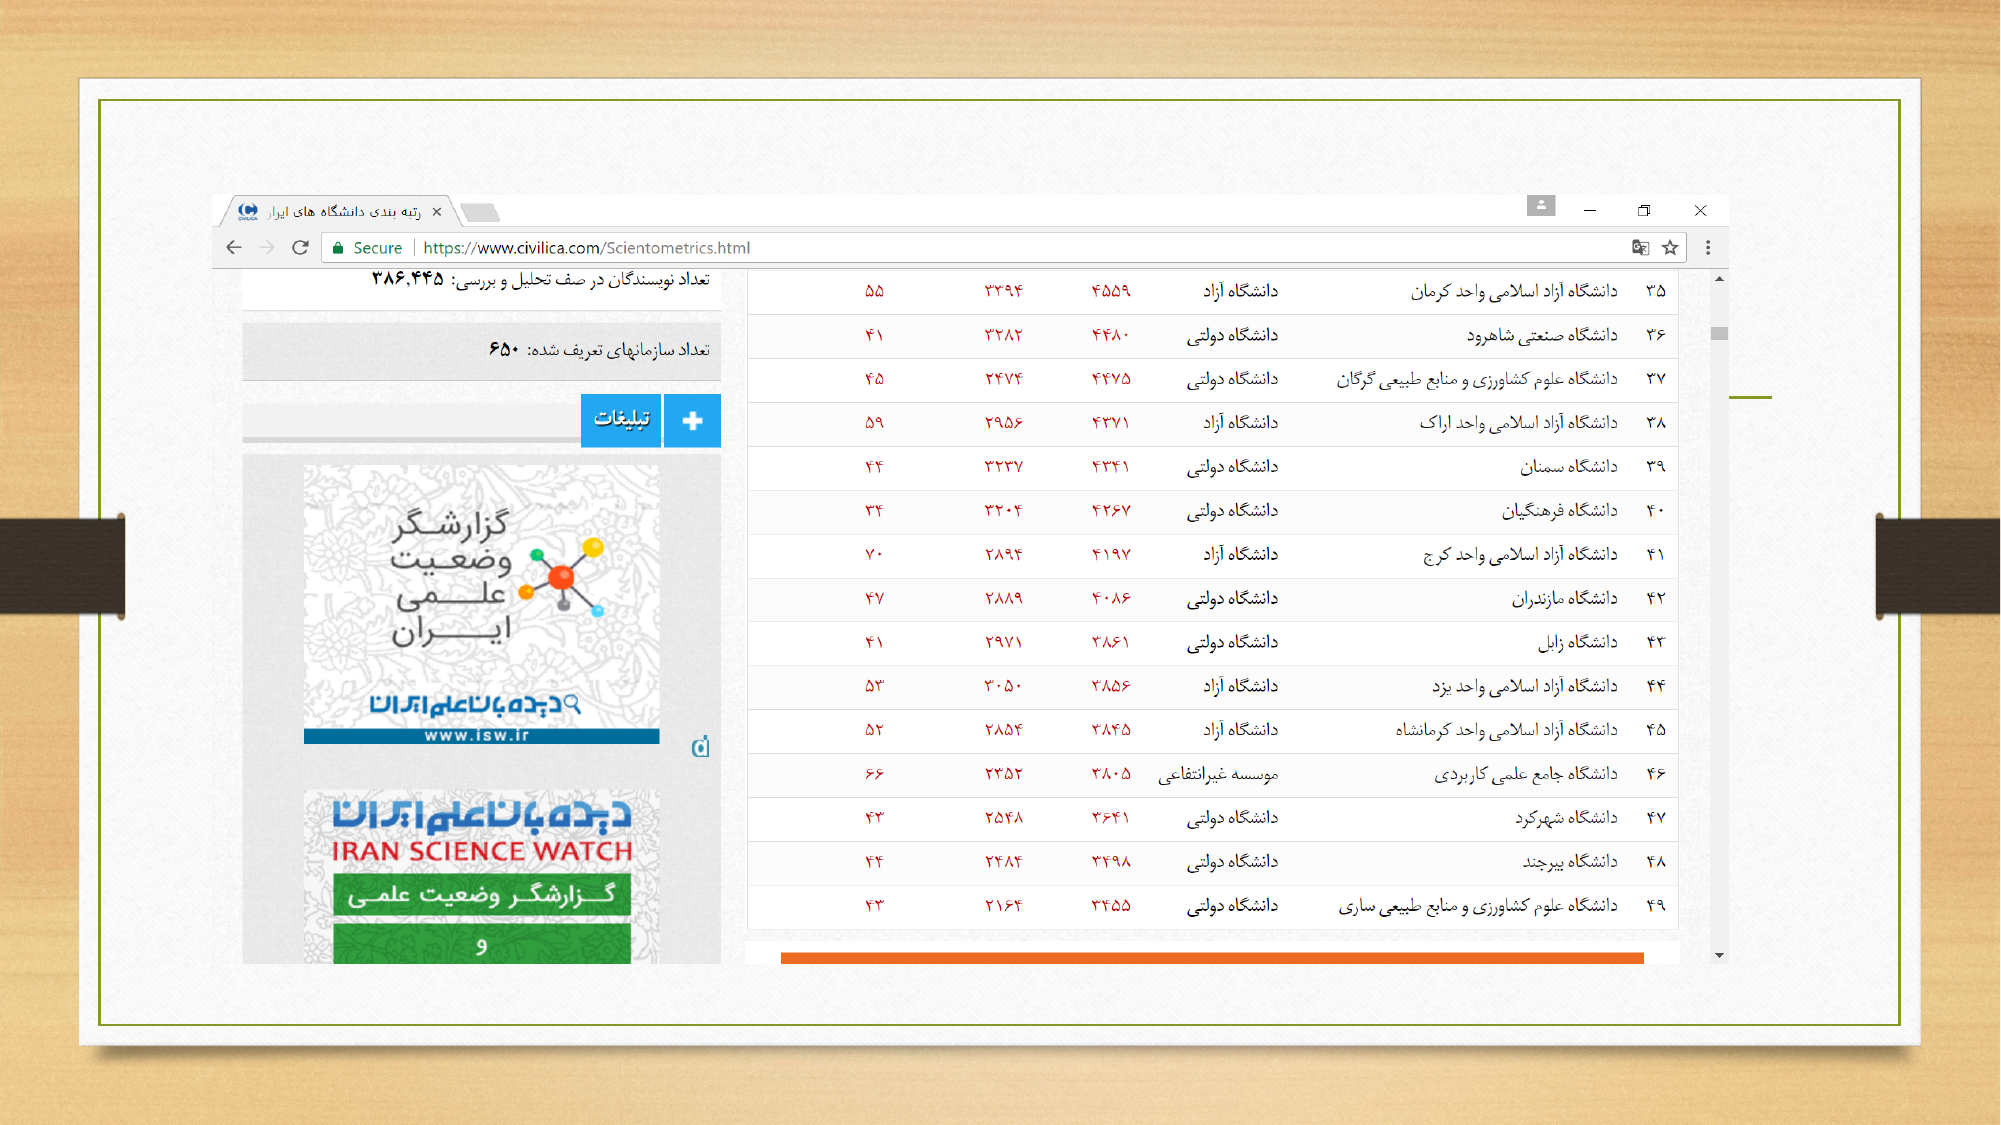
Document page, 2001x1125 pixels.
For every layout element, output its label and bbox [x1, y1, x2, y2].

list [212, 194, 1730, 964]
picture [0, 0, 2001, 1125]
